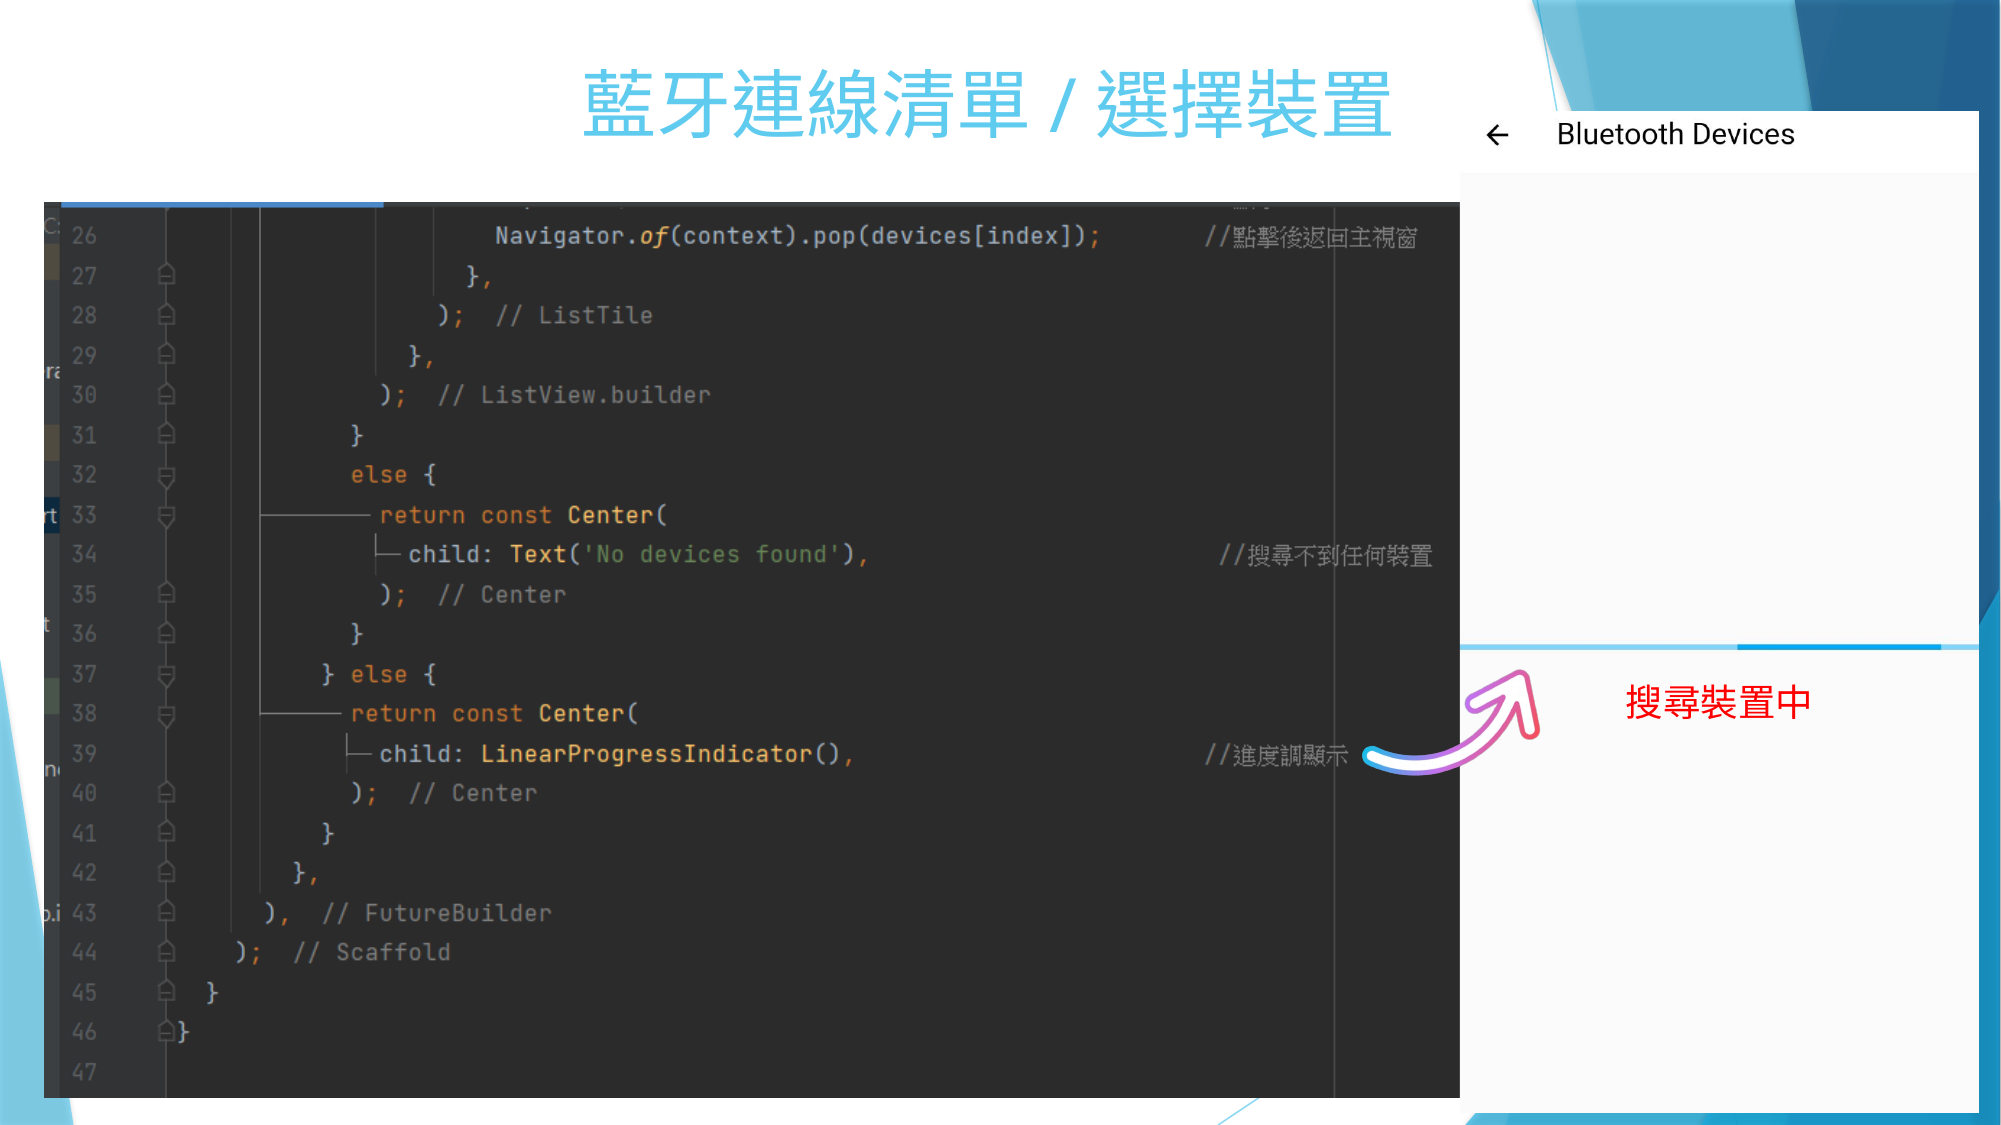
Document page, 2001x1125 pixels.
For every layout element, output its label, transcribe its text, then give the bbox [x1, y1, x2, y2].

title 藍牙連線清單/選擇裝置 [566, 50, 1434, 201]
picture [43, 110, 1980, 1114]
